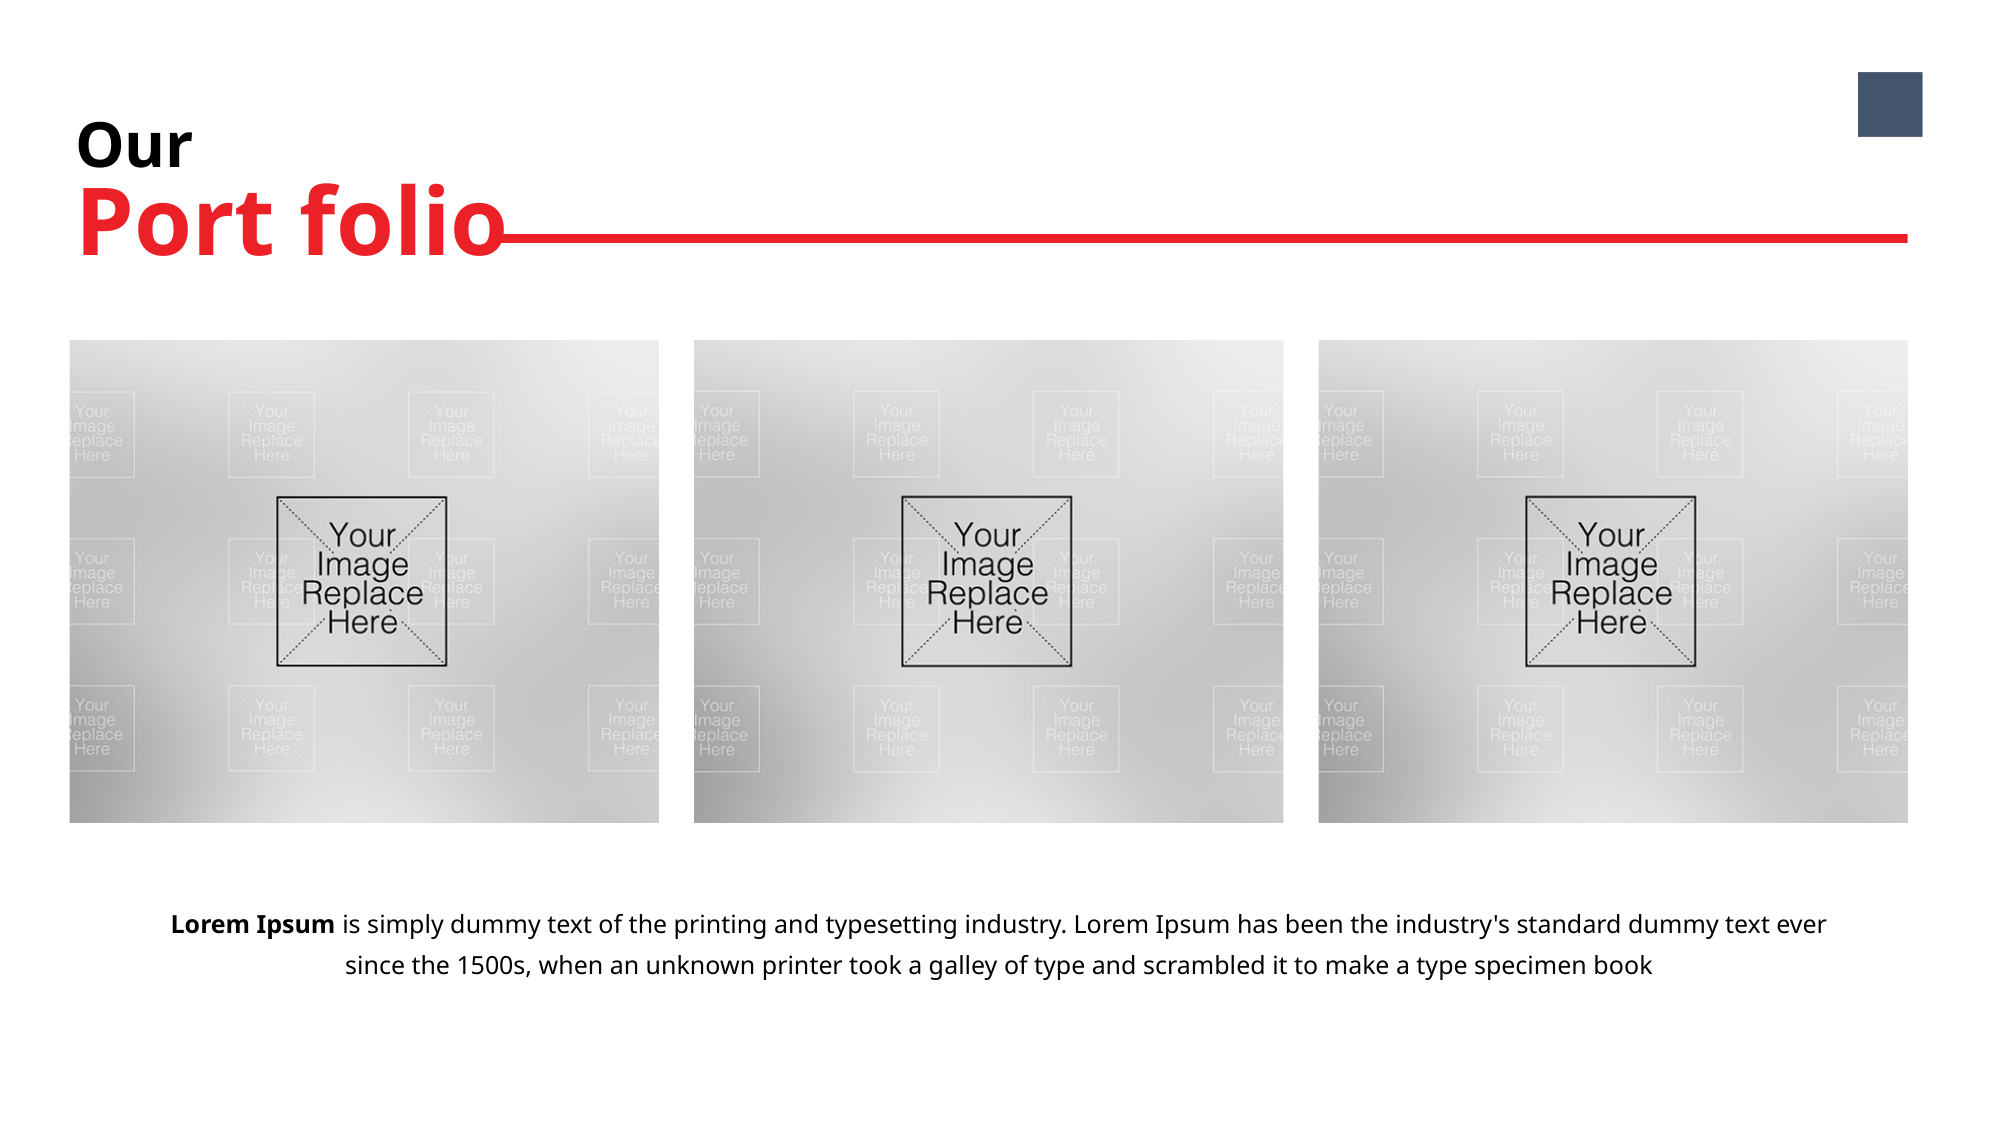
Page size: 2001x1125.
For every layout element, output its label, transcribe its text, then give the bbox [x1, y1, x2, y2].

picture [69, 340, 659, 823]
text_box [495, 233, 1909, 244]
text_box [1857, 130, 1924, 138]
text_box [1857, 71, 1924, 78]
picture [694, 340, 1284, 823]
text_box Lorem Ipsum is simply dummy text of the printing and typesetting industry. Lorem Ipsum has been the industry's standard dummy text ever since the 1500s, when an unknown printer took a galley of type and scrambled it to make a type specimen book [141, 889, 1859, 988]
picture [1318, 340, 1908, 823]
text_box Our Port folio [60, 78, 524, 282]
slide_number 6 [1854, 78, 1927, 130]
